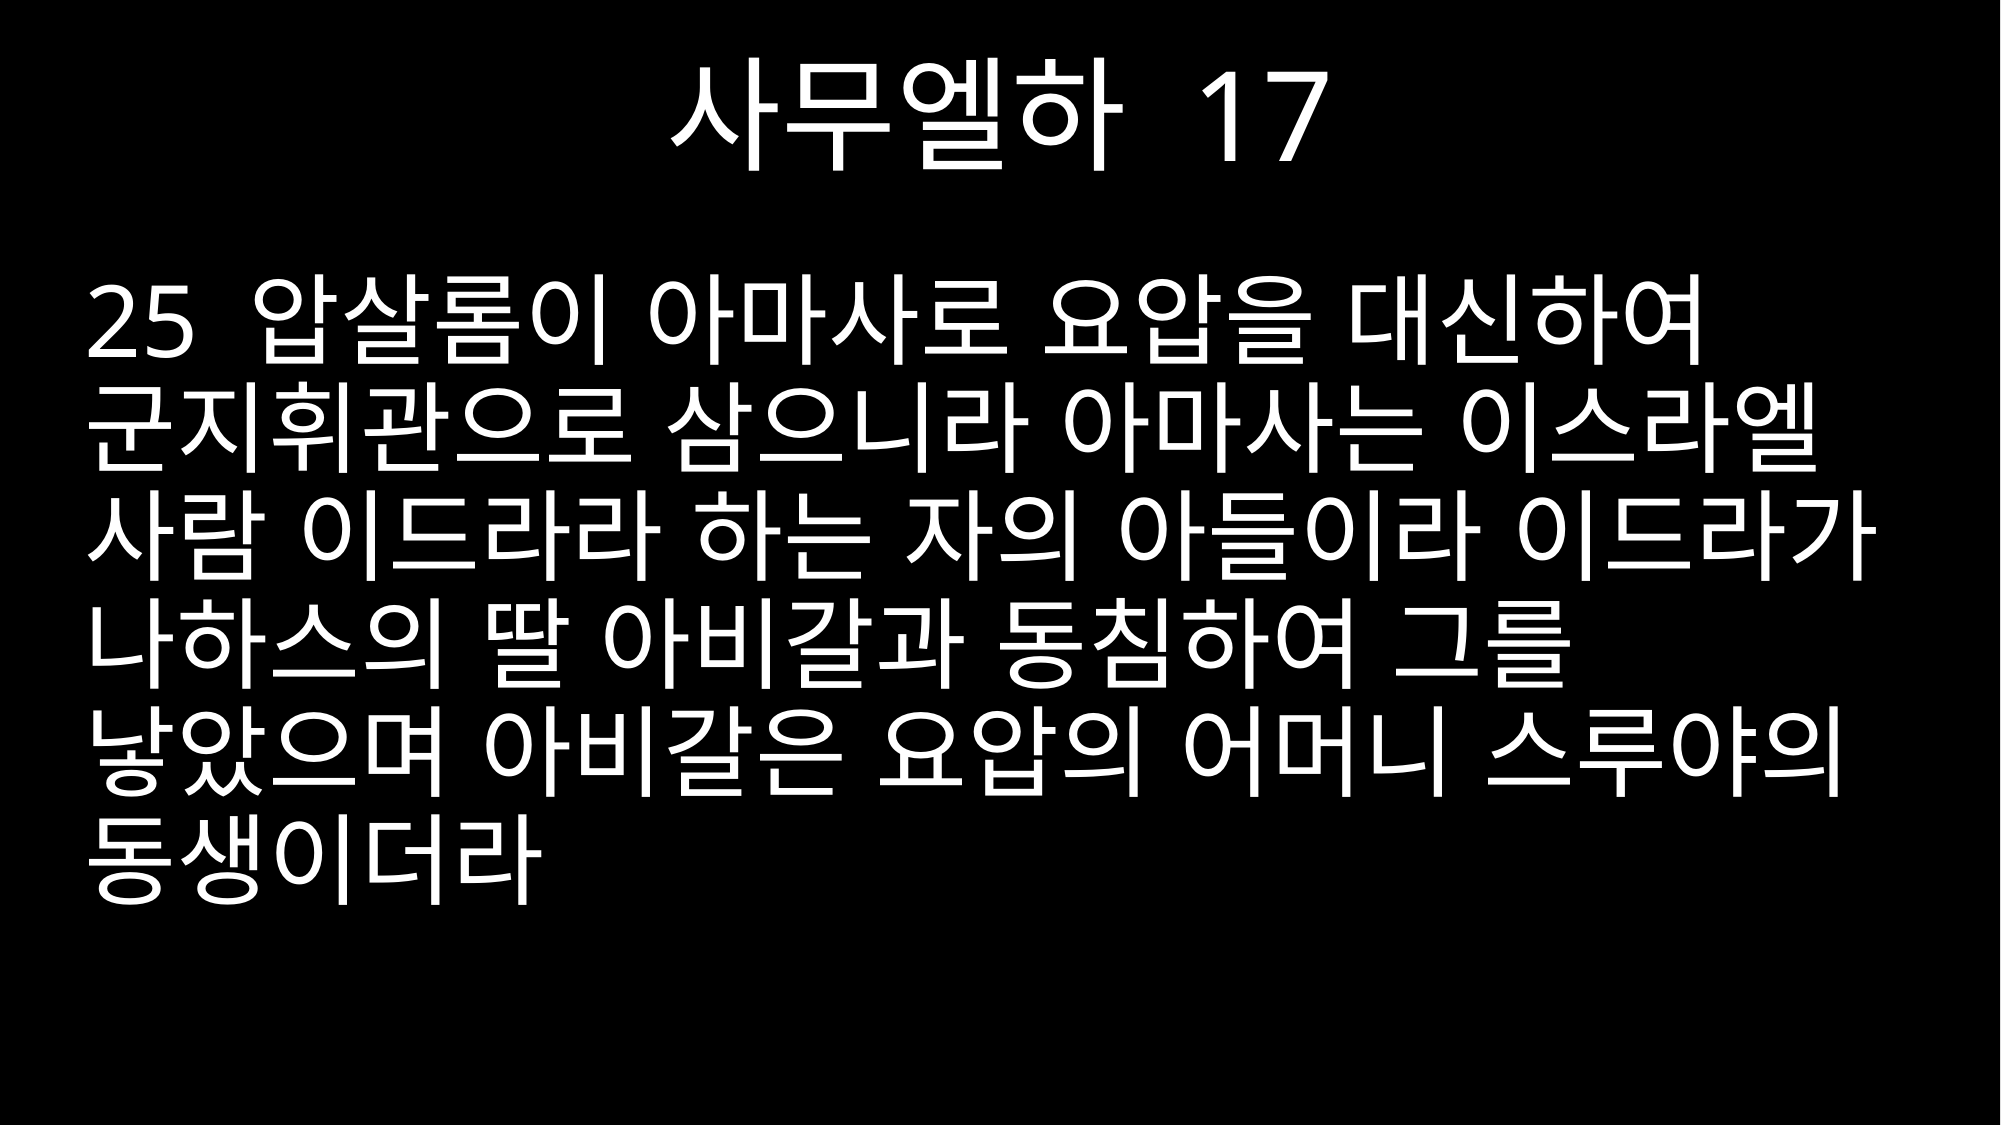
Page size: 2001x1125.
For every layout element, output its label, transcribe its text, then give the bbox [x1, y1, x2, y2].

picture [0, 0, 2001, 1125]
list 25 압살롬이 아마사로 요압을 대신하여 군지휘관으로 삼으니라 아마사는 이스라엘 사람 이드라라 하는 자의 아들이라 이드라가 나하스의 딸 아비갈과 동침하여 그를 낳았으며 아비갈은 요압의 어머니 스루야의 동생이더라 [69, 263, 1953, 423]
footer 사무엘하 17 [0, 32, 2000, 192]
